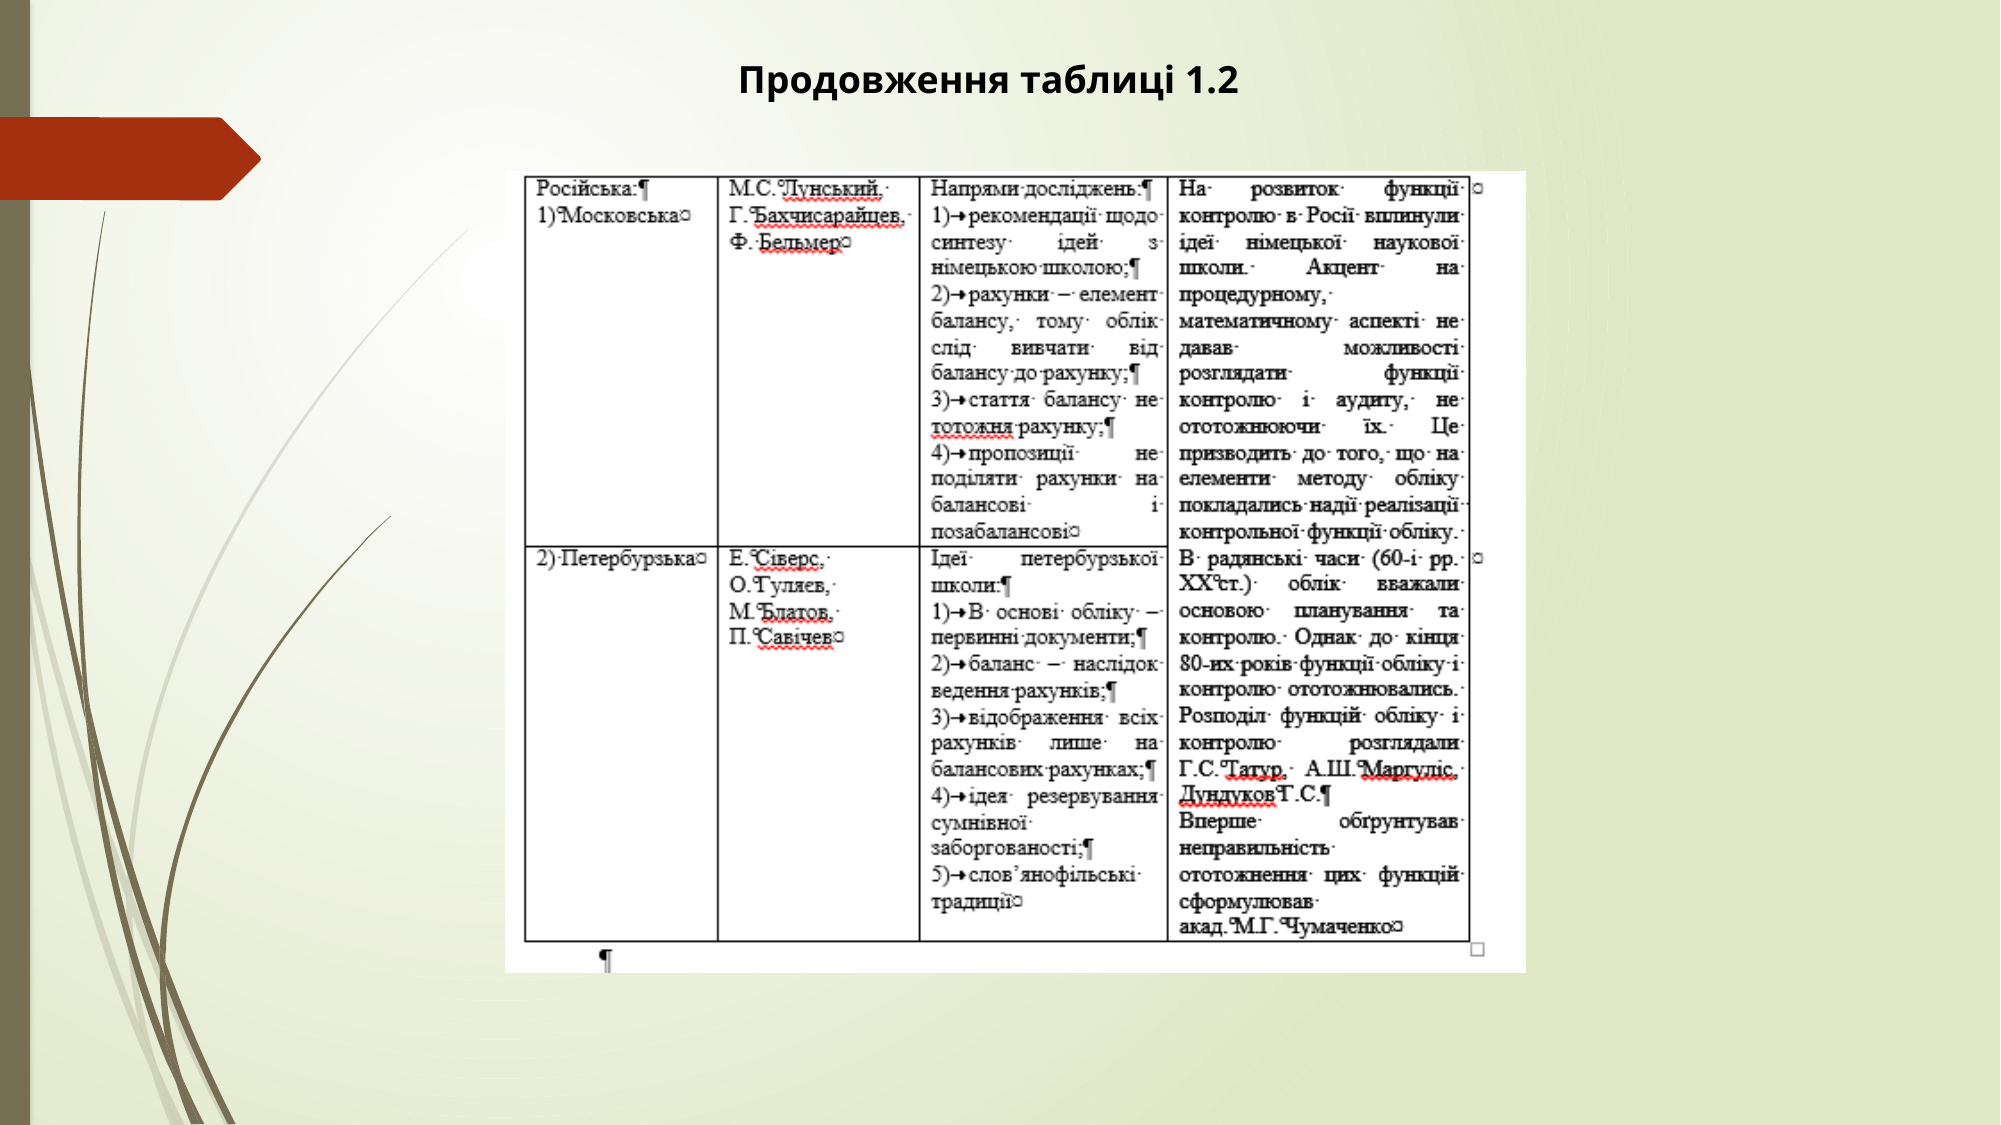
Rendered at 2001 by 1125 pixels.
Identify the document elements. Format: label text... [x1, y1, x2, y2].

text_box Продовження таблиці 1.2 [312, 48, 1665, 109]
picture [505, 171, 1526, 973]
